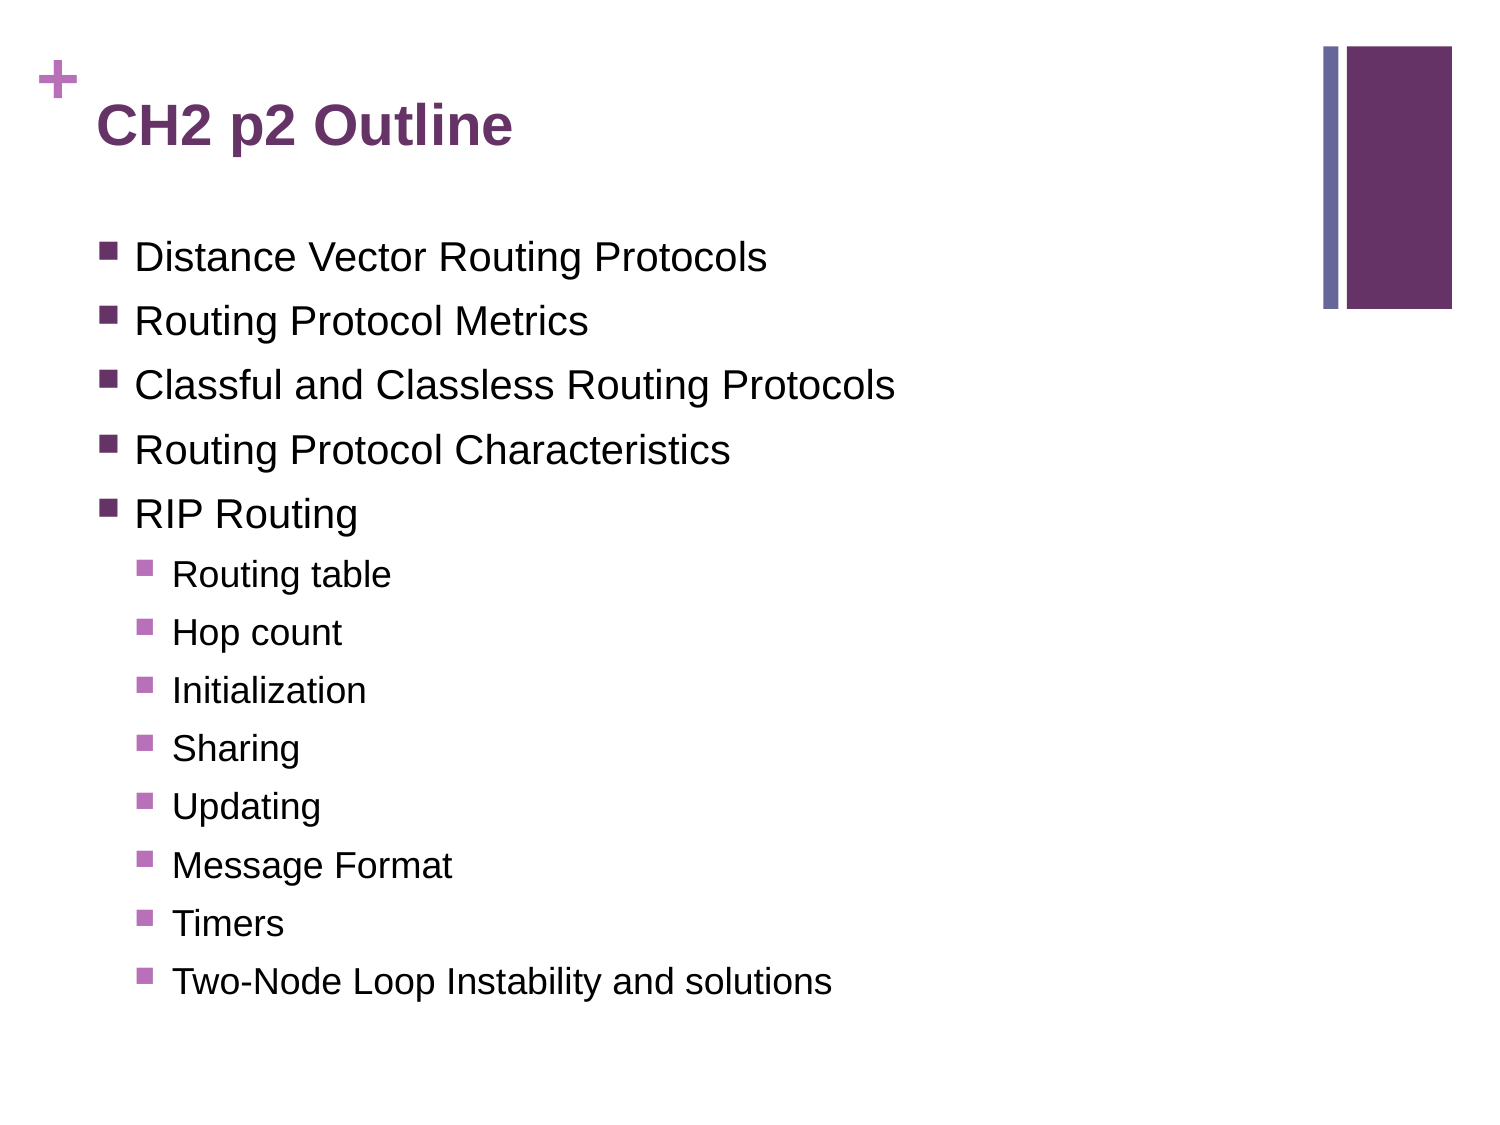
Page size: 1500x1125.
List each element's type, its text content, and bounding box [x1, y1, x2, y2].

title CH2 p2 Outline [81, 79, 1322, 212]
list Distance Vector Routing Protocols Routing Protocol Metrics Classful and Classless Routing Protocols Routing Protocol Characteristics RIP Routing Routing table Hop count Initialization Sharing Updating Message Format Timers Two-Node Loop Instability and solutions [81, 212, 1322, 1075]
